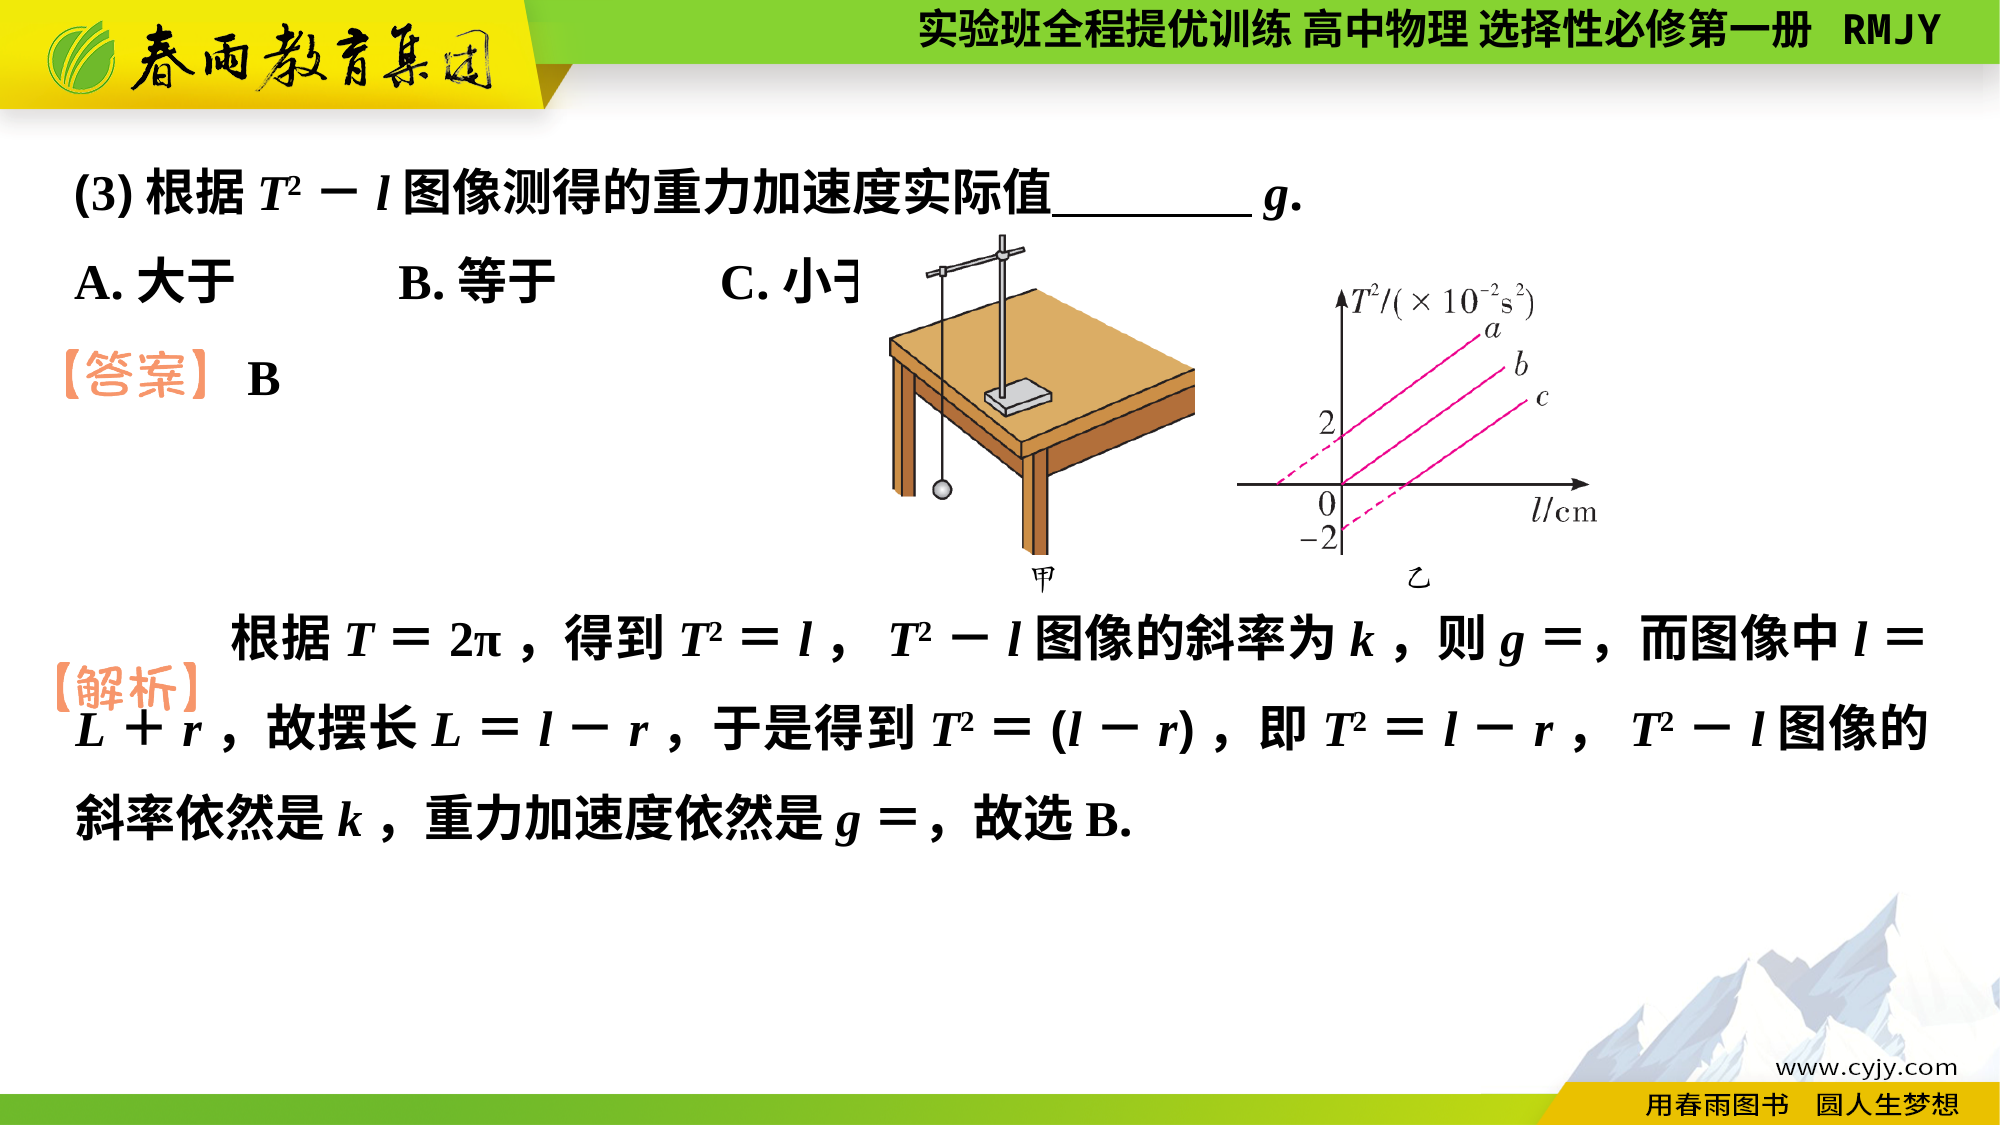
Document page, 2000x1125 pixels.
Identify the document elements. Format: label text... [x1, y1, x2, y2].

text_box B [232, 338, 296, 413]
list (3)根据T2－l图像测得的重力加速度实际值 g. A.大于 B.等于 C.小于 [59, 122, 1944, 308]
picture [0, 0, 2000, 1125]
